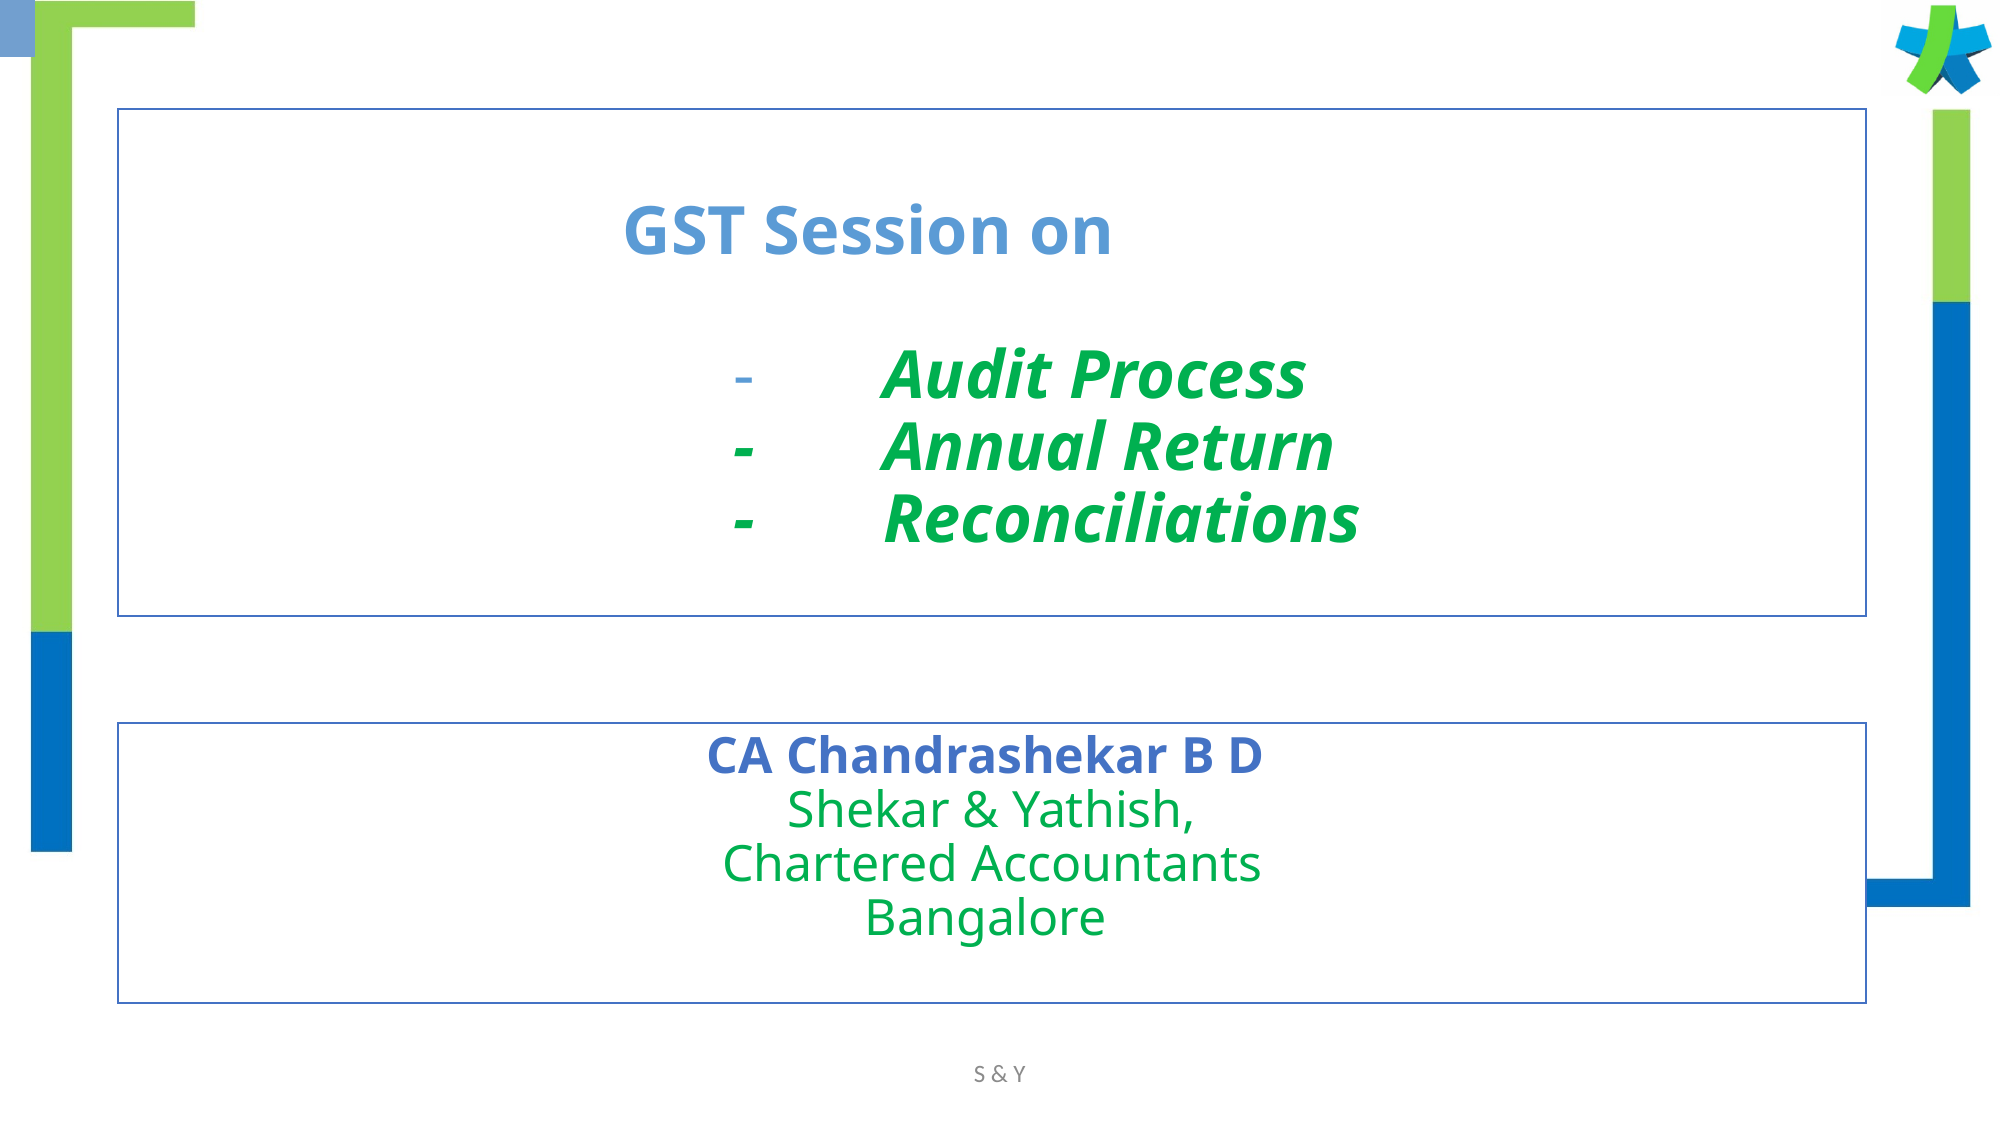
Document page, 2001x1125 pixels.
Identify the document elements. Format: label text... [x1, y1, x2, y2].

picture [0, 0, 2001, 1125]
text_box CA Chandrashekar B D Shekar & Yathish, Chartered Accountants Bangalore [117, 722, 1867, 1004]
text_box GST Session on - Audit Process - Annual Return - Reconciliations [117, 108, 1867, 617]
footer S & Y [662, 1042, 1338, 1103]
